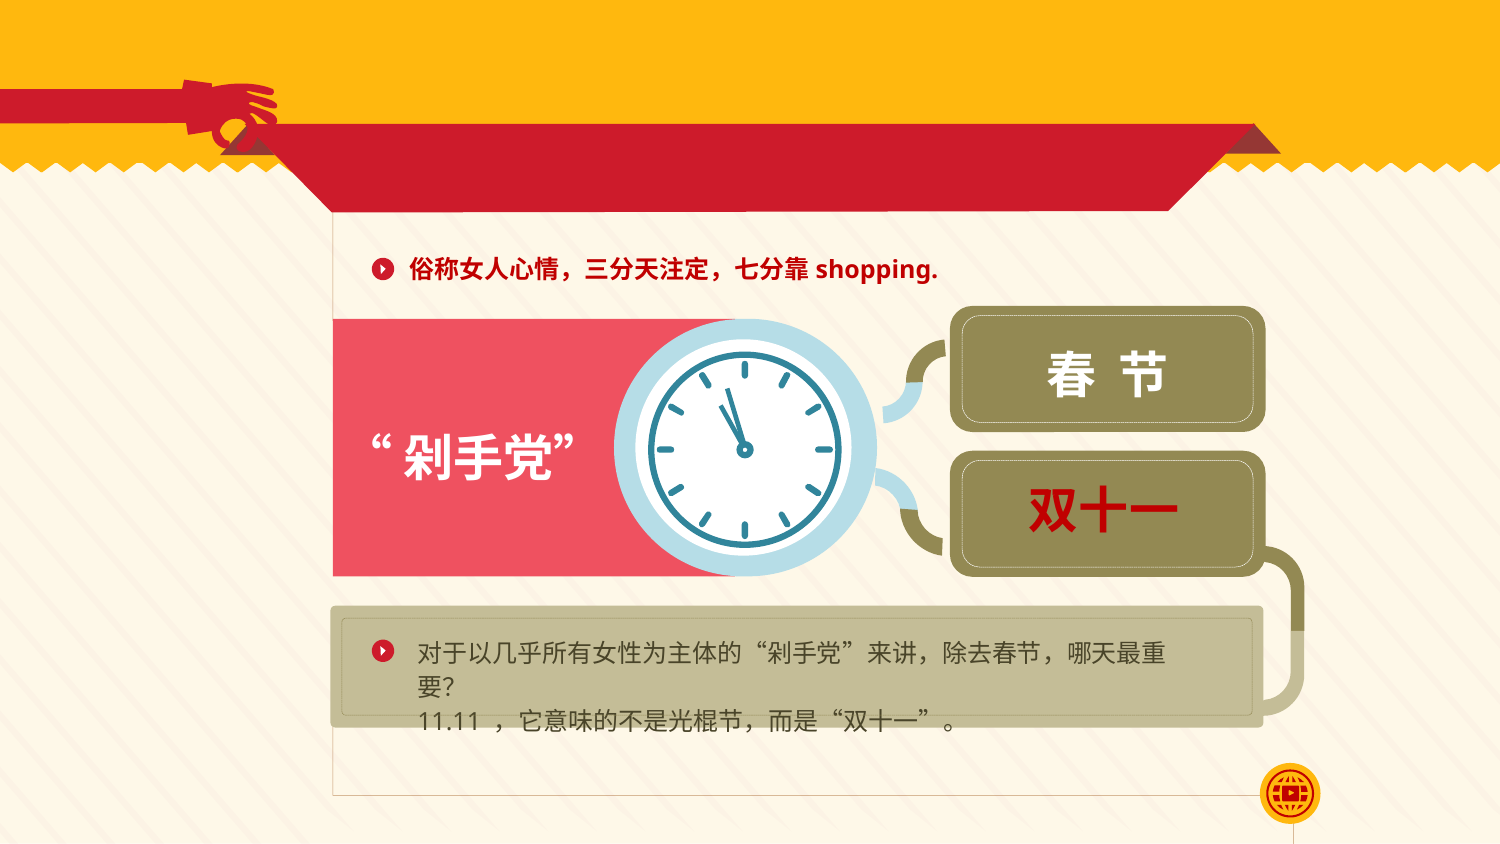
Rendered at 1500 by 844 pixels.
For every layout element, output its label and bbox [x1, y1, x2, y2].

text_box [330, 605, 1264, 728]
text_box [371, 257, 395, 281]
text_box [1259, 762, 1321, 825]
text_box [0, 0, 1500, 173]
text_box [647, 351, 842, 549]
text_box [838, 339, 991, 424]
text_box [1263, 545, 1305, 717]
text_box [371, 639, 395, 663]
text_box [0, 181, 1500, 844]
text_box [831, 465, 987, 559]
